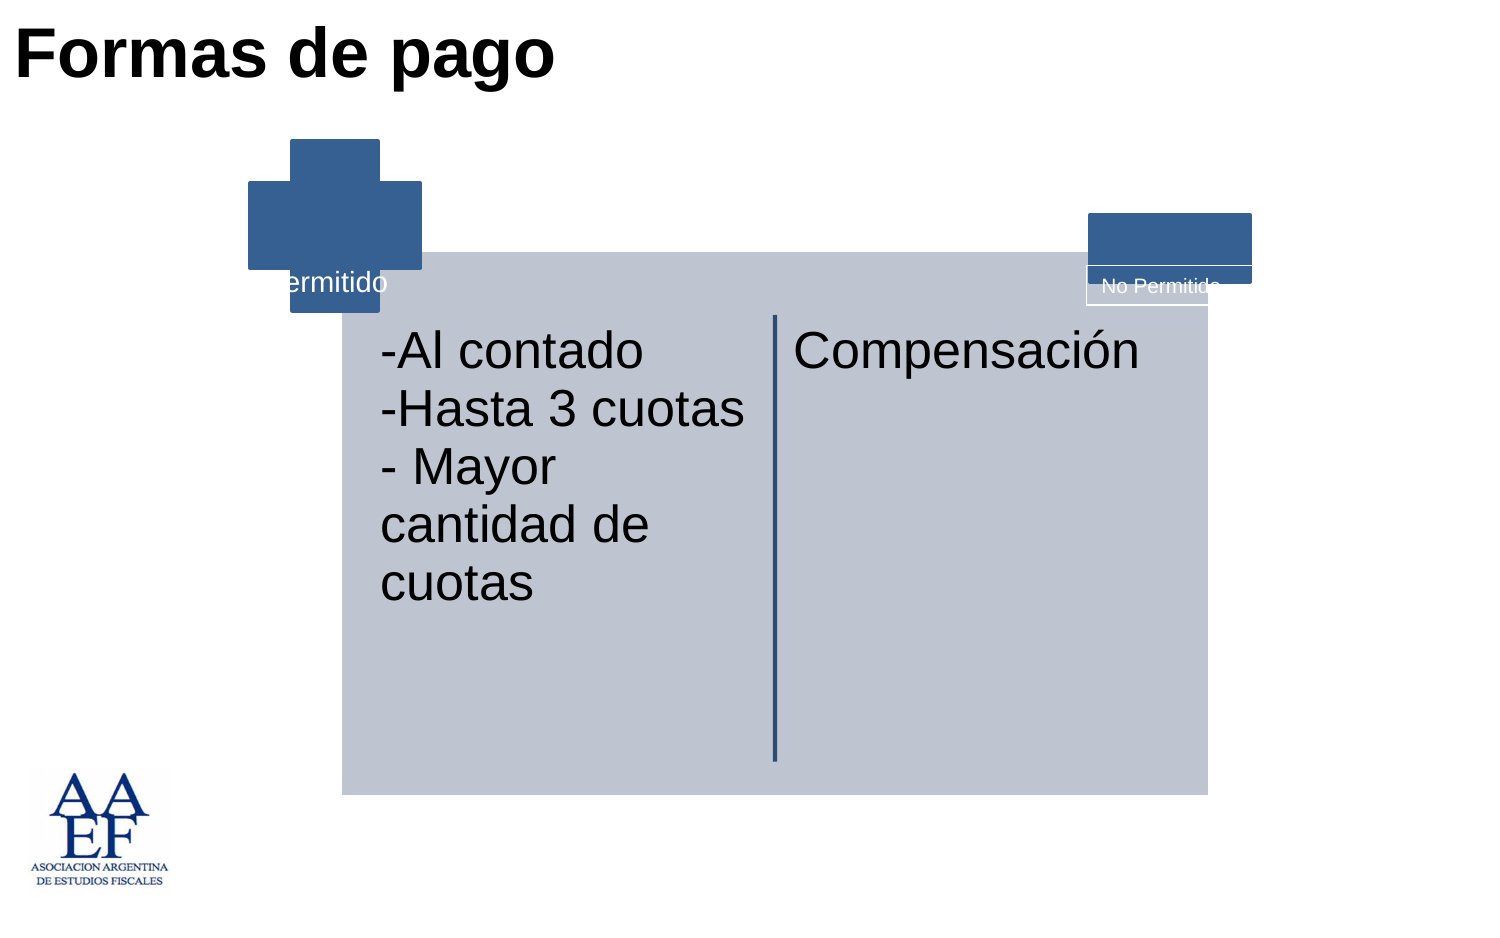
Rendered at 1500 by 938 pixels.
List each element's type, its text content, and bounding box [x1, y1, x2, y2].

text_box Formas de pago [0, 0, 582, 100]
picture [28, 768, 171, 895]
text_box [249, 135, 1251, 803]
